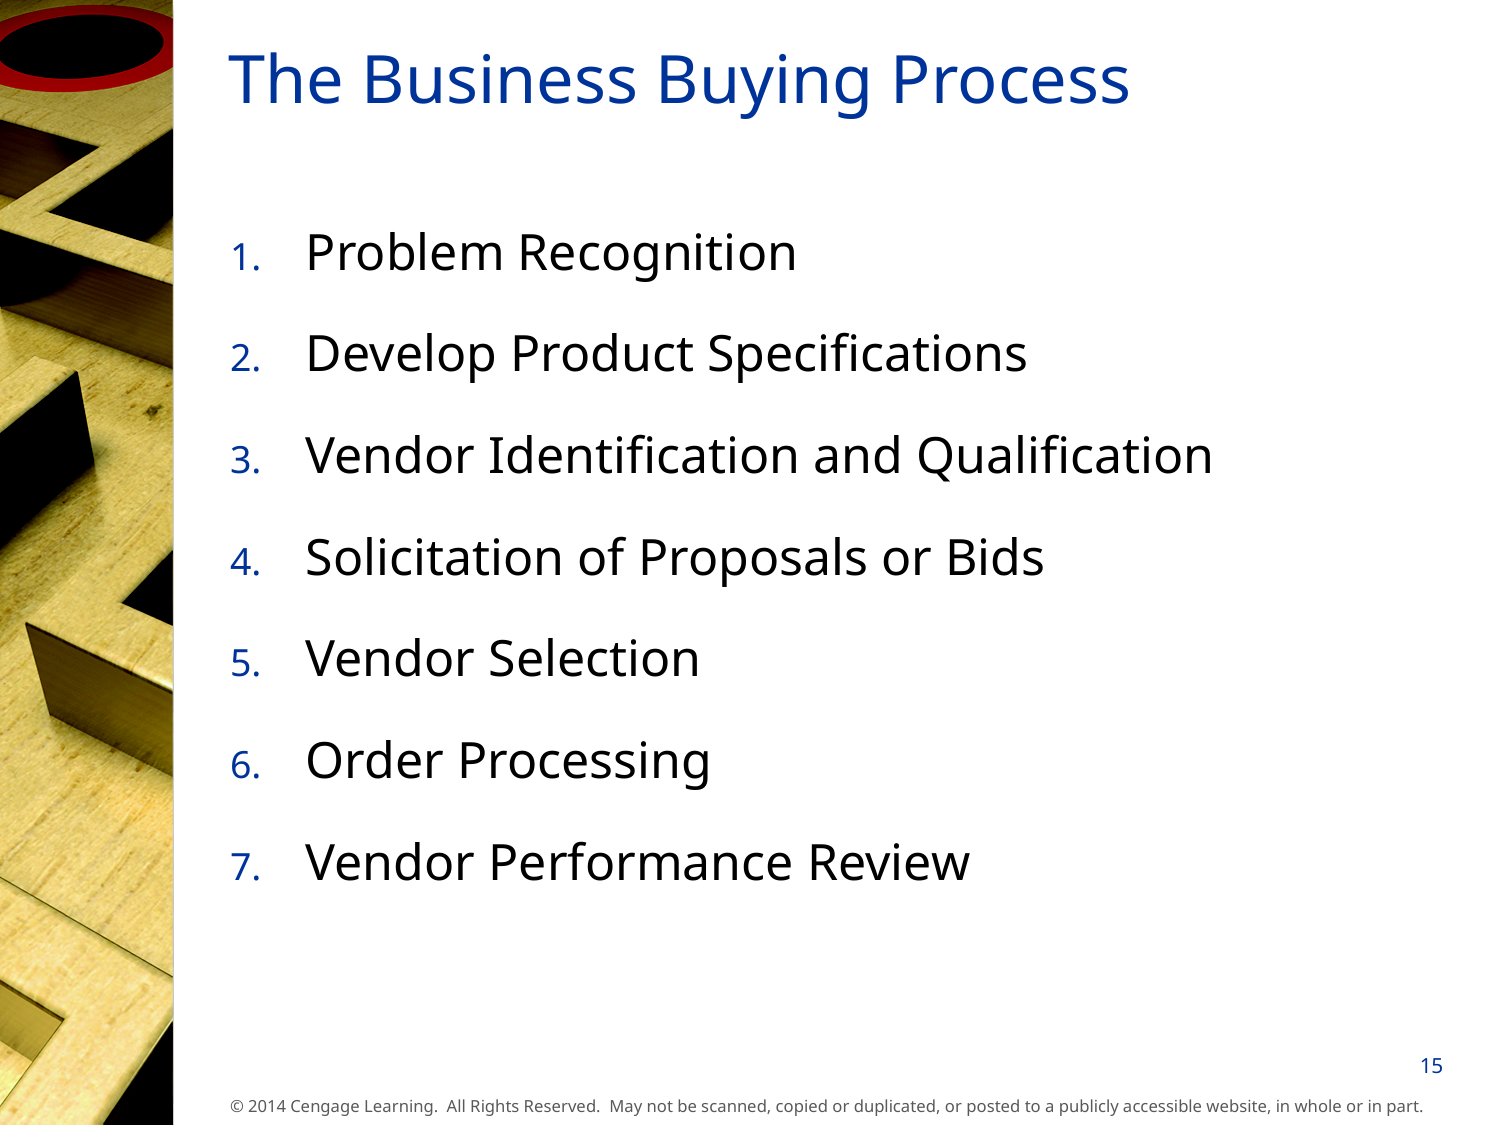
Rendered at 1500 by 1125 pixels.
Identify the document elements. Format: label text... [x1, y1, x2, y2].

list Problem Recognition Develop Product Specifications Vendor Identification and Qualification Solicitation of Proposals or Bids Vendor Selection Order Processing Vendor Performance Review [215, 212, 1478, 981]
picture [0, 0, 174, 1125]
title The Business Buying Process [213, 29, 1454, 213]
slide_number 15 [1386, 1037, 1478, 1097]
